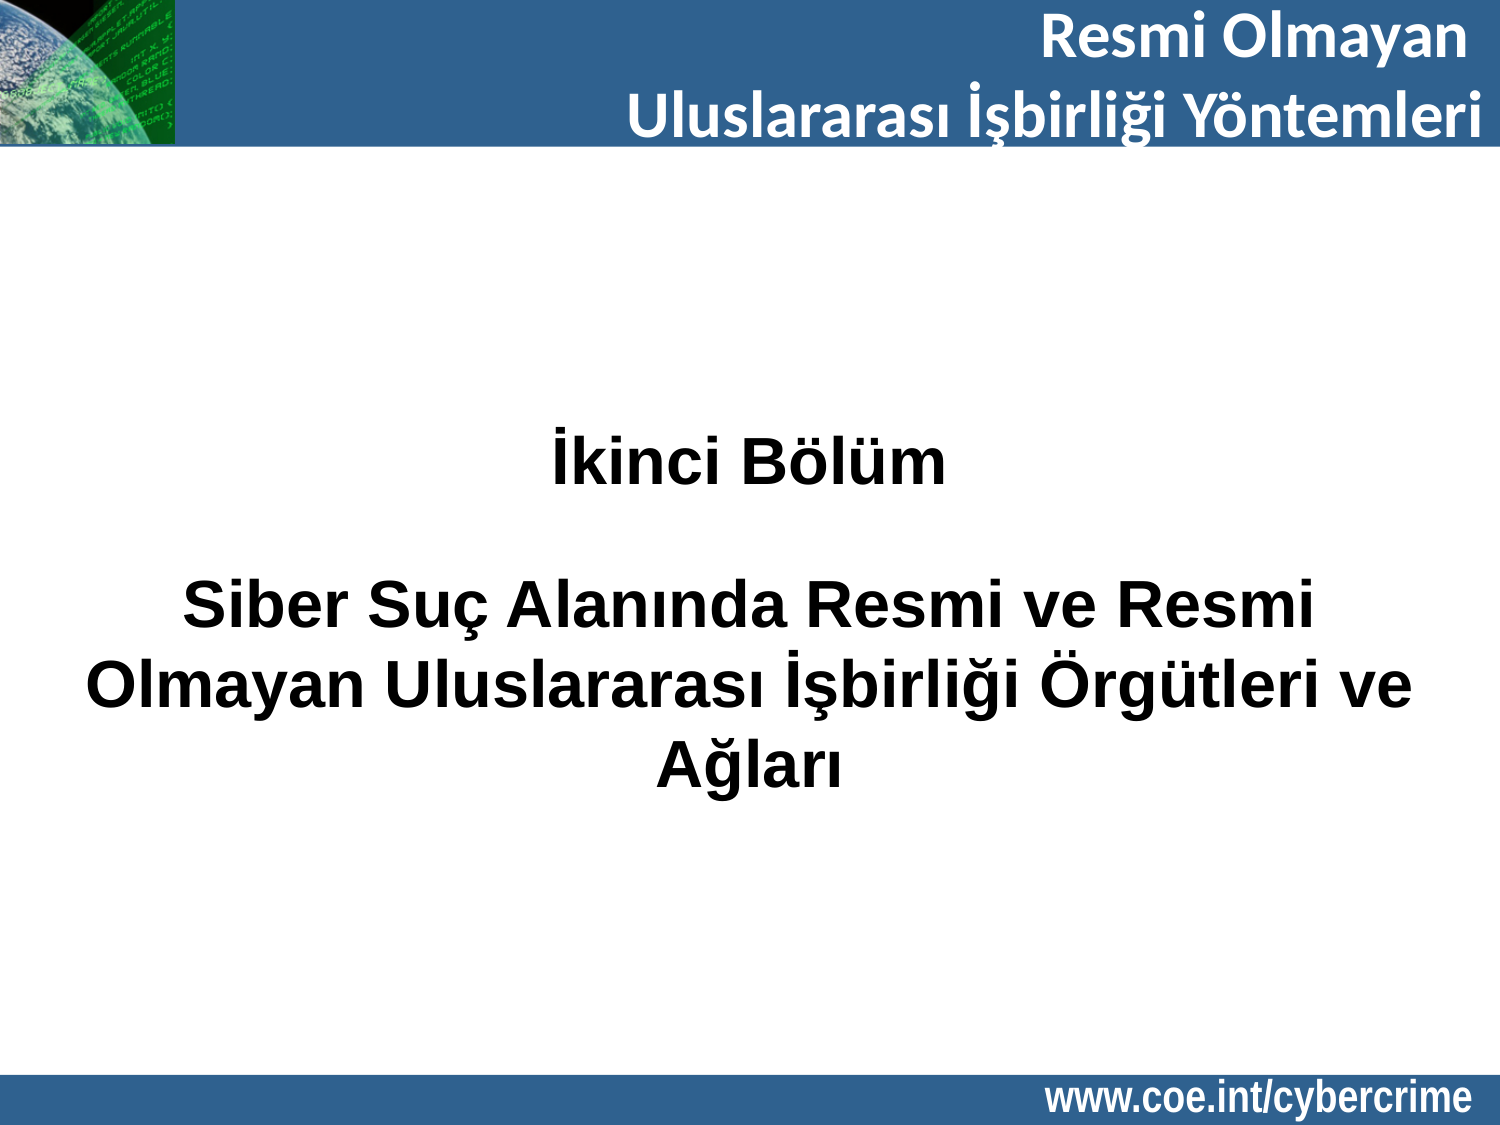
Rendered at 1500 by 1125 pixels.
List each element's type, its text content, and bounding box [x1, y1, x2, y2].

text_box Resmi Olmayan Uluslararası İşbirliği Yöntemleri [177, 0, 1500, 149]
picture [0, 0, 175, 144]
text_box [0, 1073, 1030, 1125]
text_box www.coe.int/cybercrime [1030, 1059, 1500, 1125]
text_box İkinci Bölüm Siber Suç Alanında Resmi ve Resmi Olmayan Uluslararası İşbirliği Örgütleri ve Ağları [50, 425, 1450, 873]
